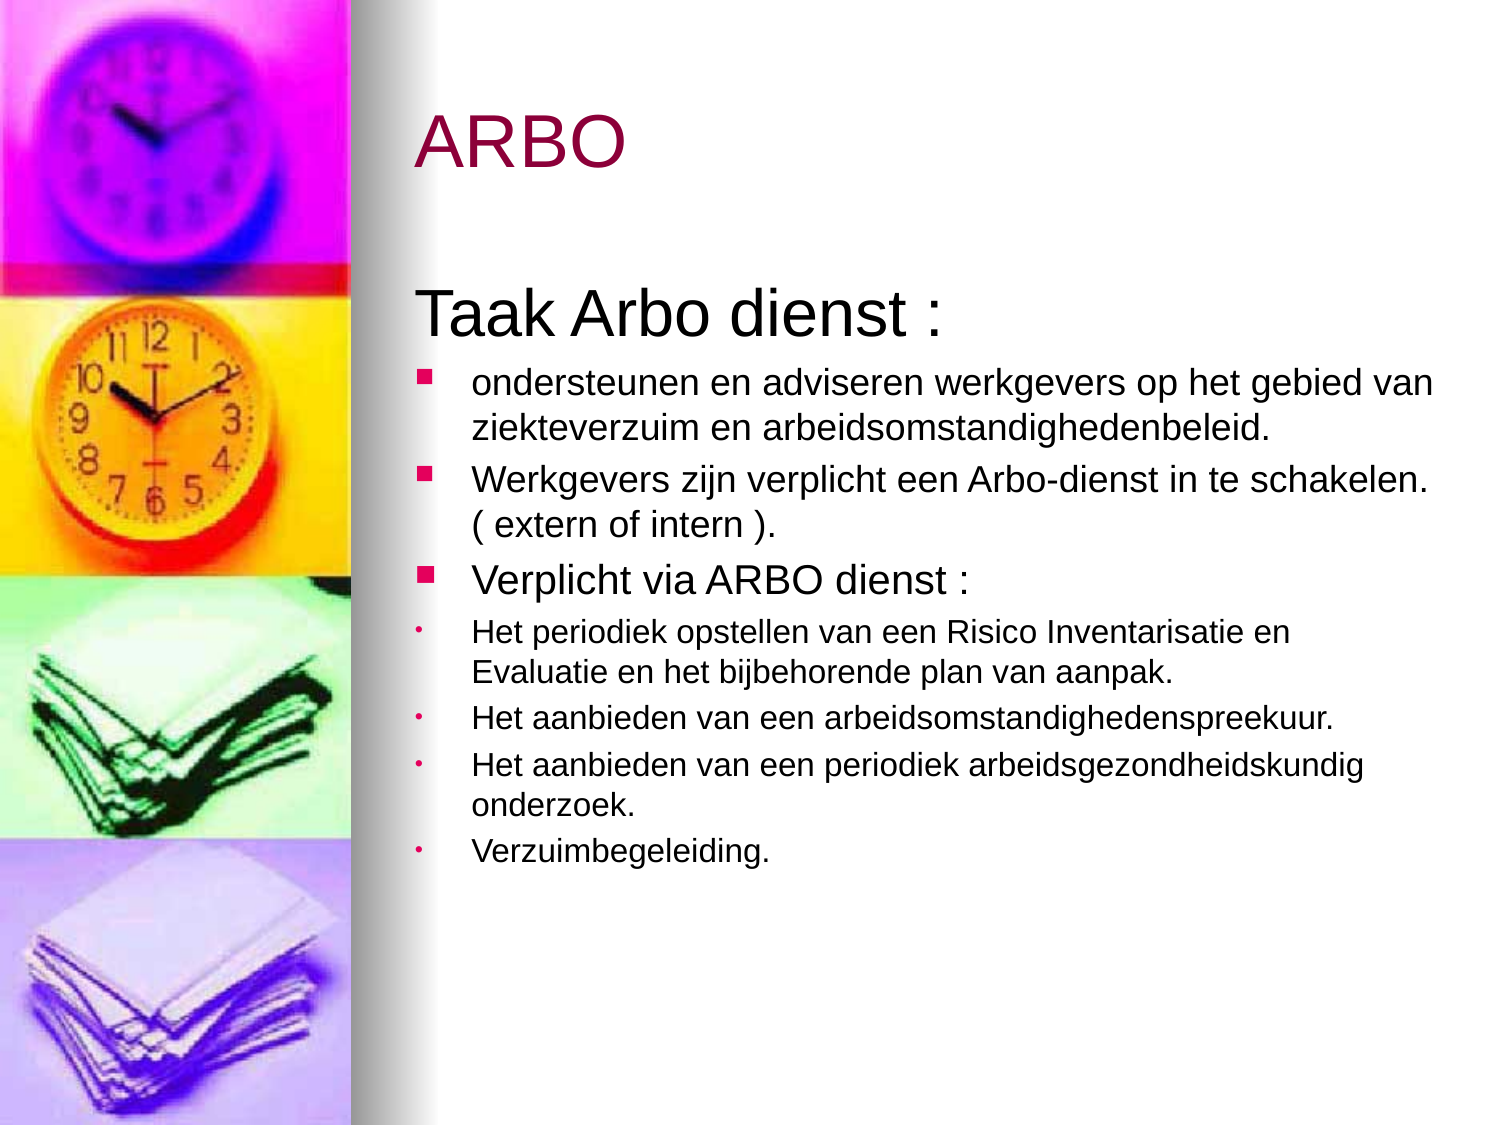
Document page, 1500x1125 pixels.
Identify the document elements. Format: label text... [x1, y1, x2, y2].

list Taak Arbo dienst : ondersteunen en adviseren werkgevers op het gebied van ziekteverzuim en arbeidsomstandighedenbeleid. Werkgevers zijn verplicht een Arbo-dienst in te schakelen. ( extern of intern ). Verplicht via ARBO dienst : Het periodiek opstellen van een Risico Inventarisatie en Evaluatie en het bijbehorende plan van aanpak. Het aanbieden van een arbeidsomstandighedenspreekuur. Het aanbieden van een periodiek arbeidsgezondheidskundig onderzoek. Verzuimbegeleiding. [399, 262, 1451, 1001]
title ARBO [399, 37, 1451, 238]
picture [0, 0, 351, 1125]
